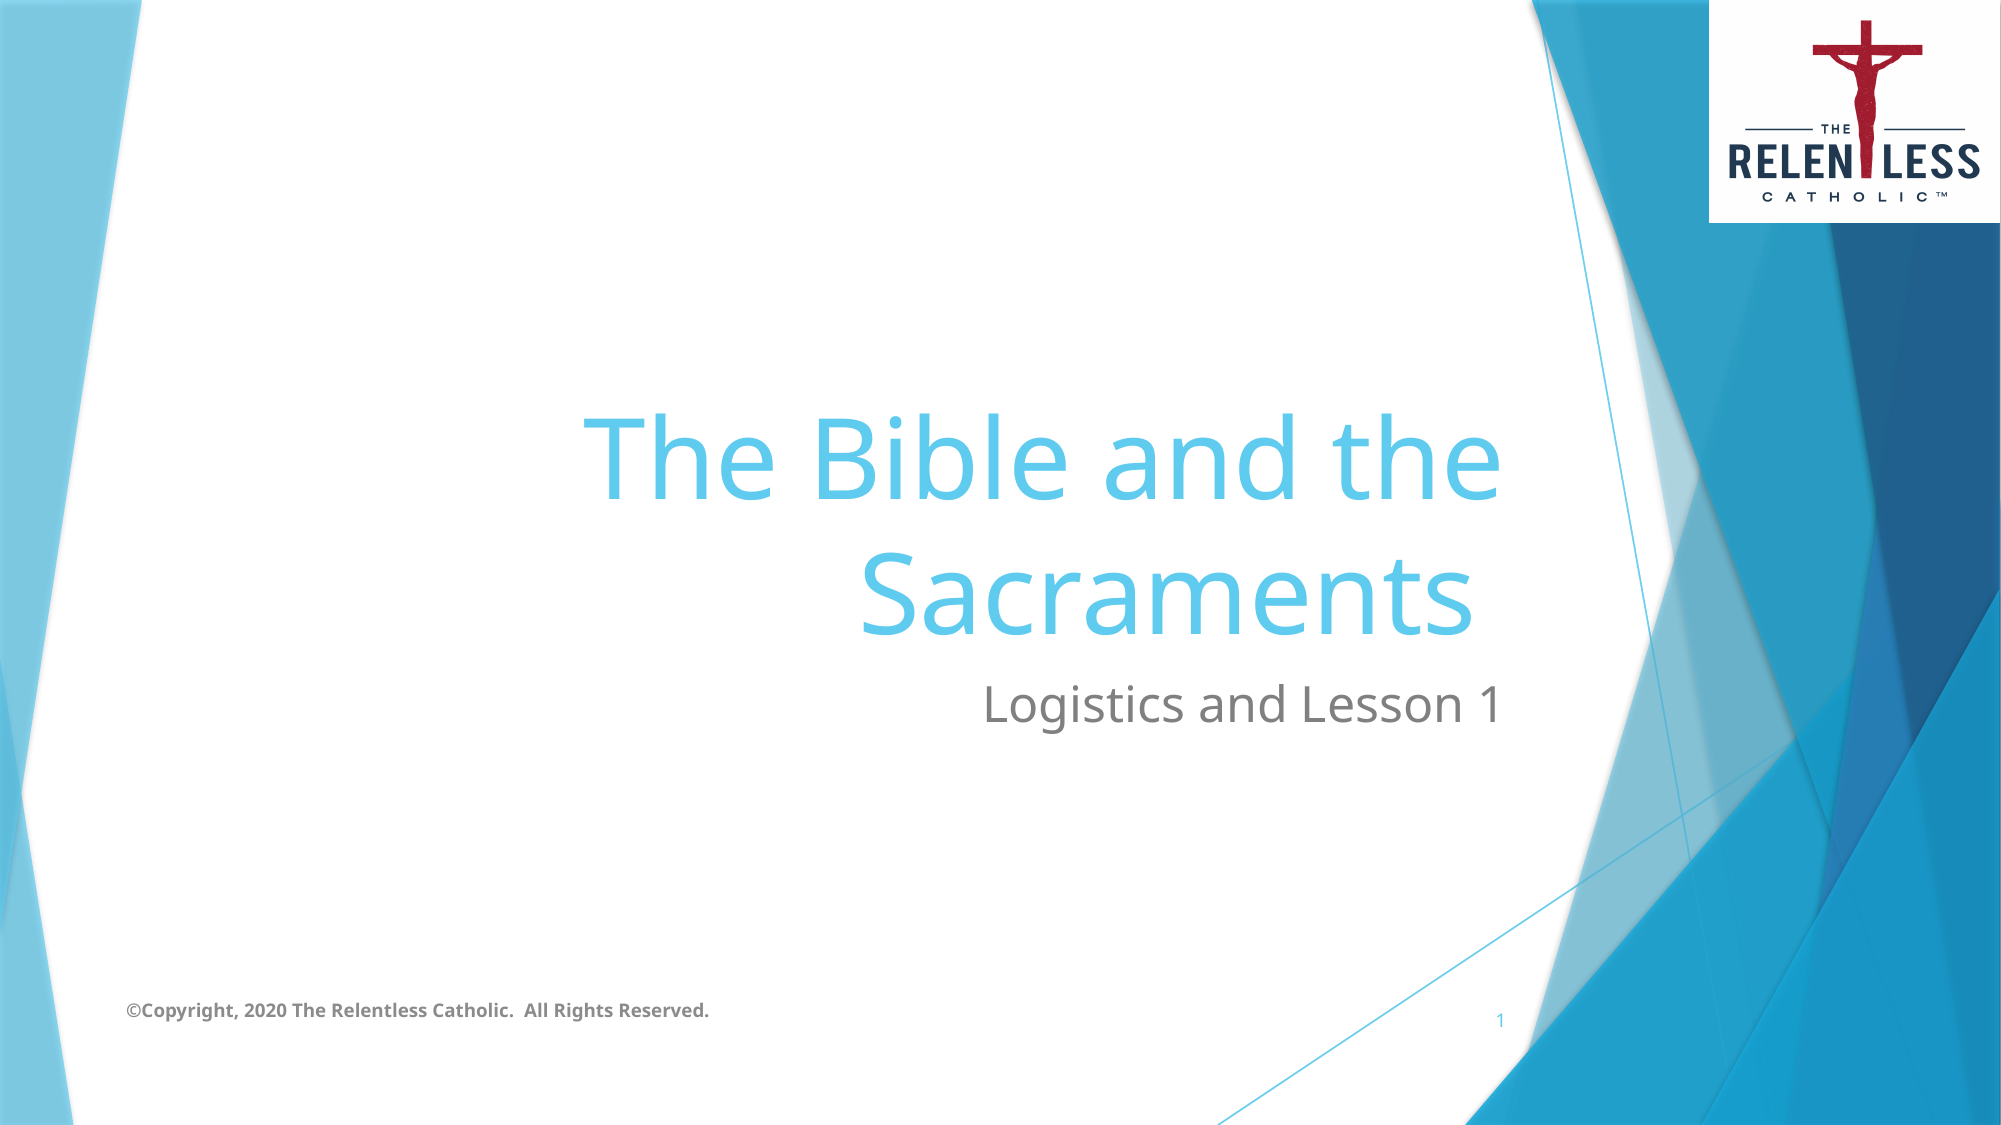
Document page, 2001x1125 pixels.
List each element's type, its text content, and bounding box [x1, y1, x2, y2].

footer ©Copyright, 2020 The Relentless Catholic. All Rights Reserved. [111, 991, 1145, 1051]
picture [1709, 0, 2000, 223]
title The Bible and the Sacraments [247, 394, 1522, 664]
subtitle Logistics and Lesson 1 [247, 664, 1522, 845]
slide_number 1 [1409, 991, 1522, 1051]
